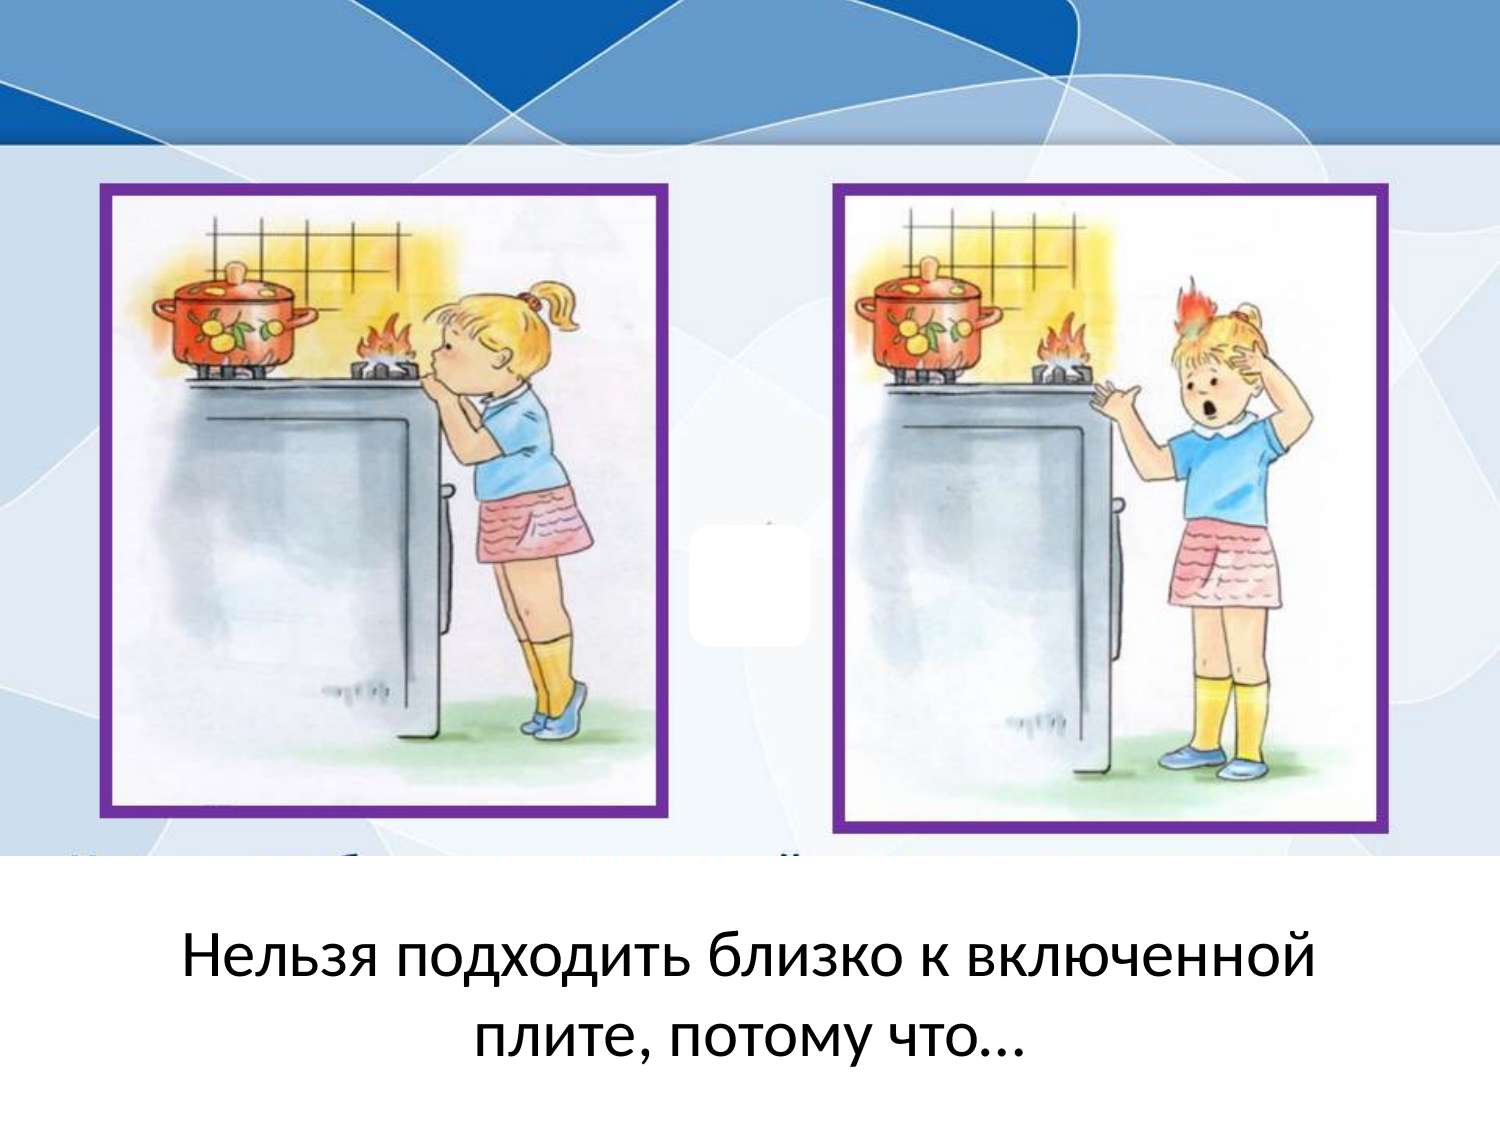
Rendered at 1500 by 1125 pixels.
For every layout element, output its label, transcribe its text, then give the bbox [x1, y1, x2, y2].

picture [0, 0, 1500, 856]
title Нельзя подходить близко к включенной плите, потому что… [75, 902, 1425, 1079]
